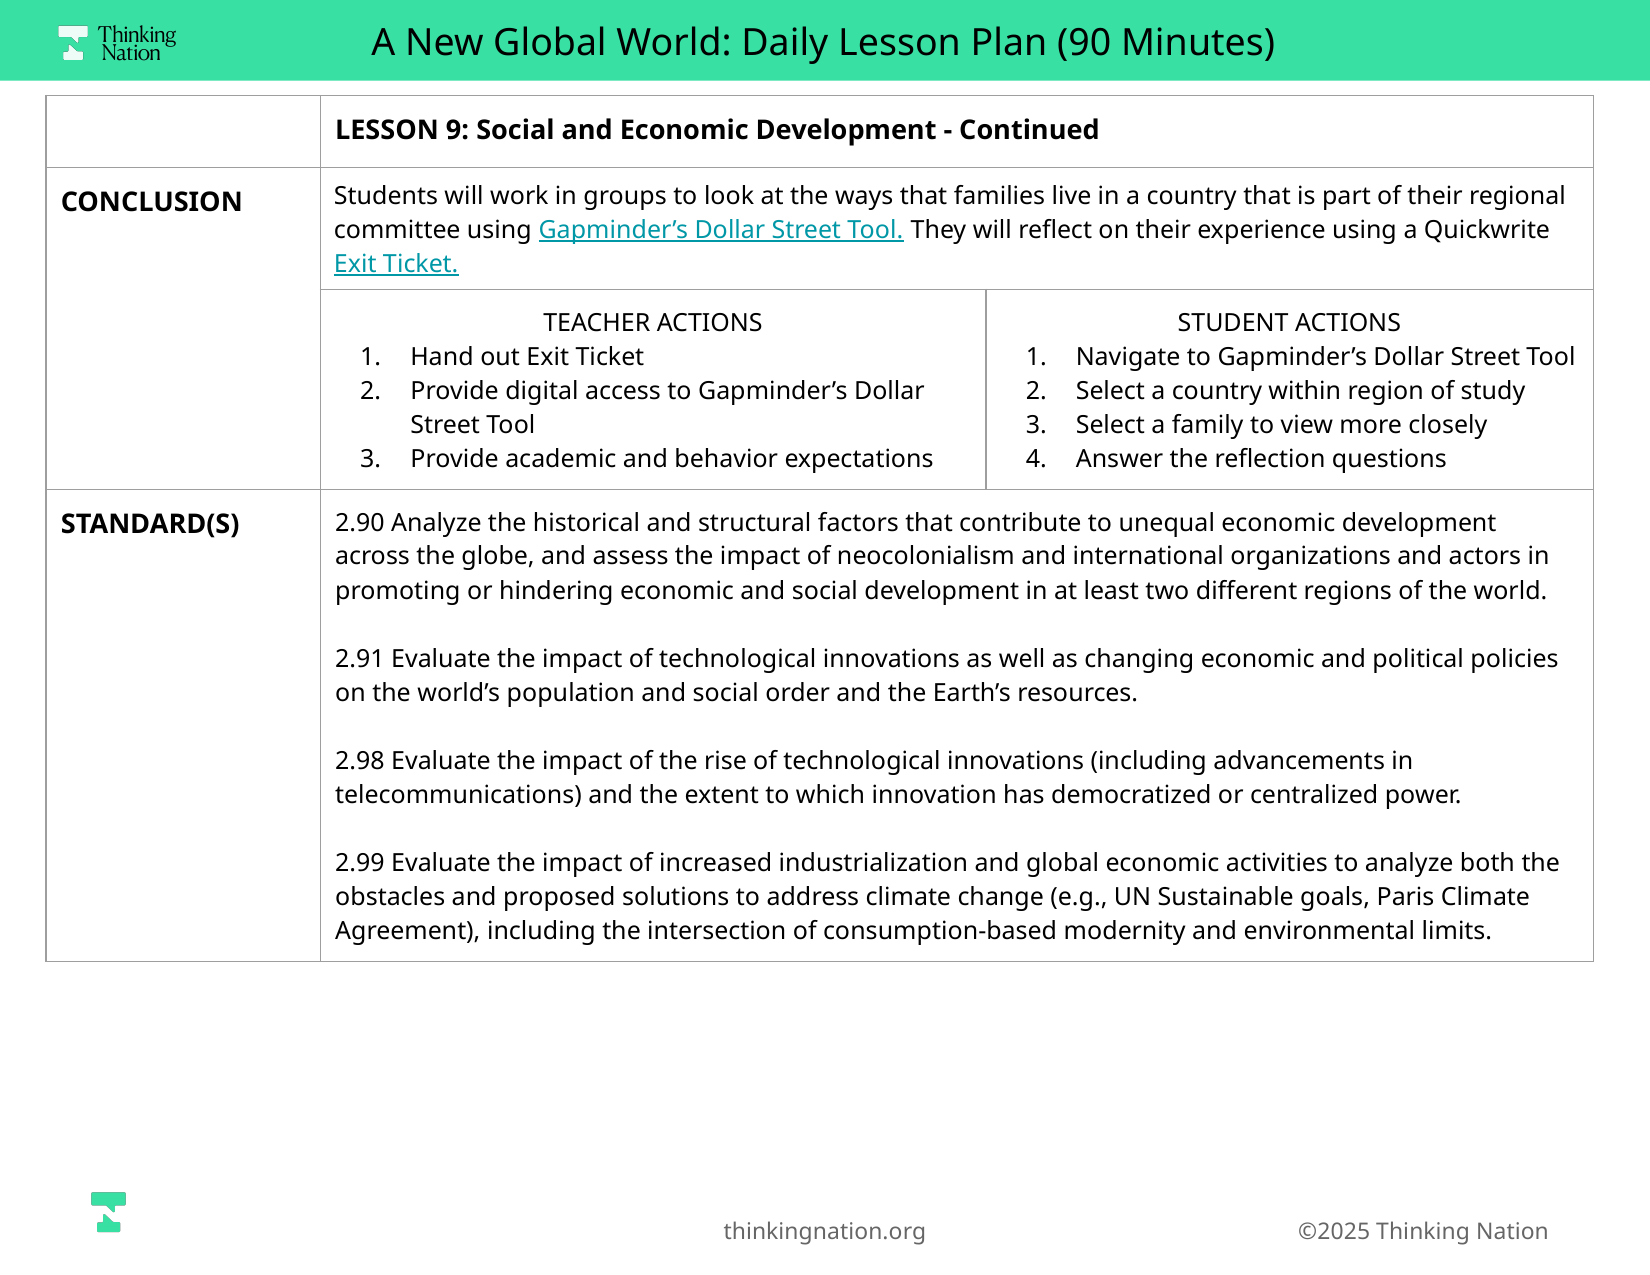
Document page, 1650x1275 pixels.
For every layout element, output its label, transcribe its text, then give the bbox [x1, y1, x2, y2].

table_cell STUDENT ACTIONS Navigate to Gapminder’s Dollar Street Tool Select a country within region of study Select a family to view more closely Answer the reflection questions [987, 290, 1593, 489]
text_box A New Global World: Daily Lesson Plan (90 Minutes) [0, 0, 1650, 81]
table_cell 2.90 Analyze the historical and structural factors that contribute to unequal economic development across the globe, and assess the impact of neocolonialism and international organizations and actors in promoting or hindering economic and social development in at least two different regions of the world. 2.91 Evaluate the impact of technological innovations as well as changing economic and political policies on the world’s population and social order and the Earth’s resources. 2.98 Evaluate the impact of the rise of technological innovations (including advancements in telecommunications) and the extent to which innovation has democratized or centralized power. 2.99 Evaluate the impact of increased industrialization and global economic activities to analyze both the obstacles and proposed solutions to address climate change (e.g., UN Sustainable goals, Paris Climate Agreement), including the intersection of consumption-based modernity and environmental limits. [321, 490, 1593, 961]
table_cell TEACHER ACTIONS Hand out Exit Ticket Provide digital access to Gapminder’s Dollar Street Tool Provide academic and behavior expectations [321, 290, 985, 489]
text_box ©2025 Thinking Nation [1174, 1200, 1566, 1240]
table_header LESSON 9: Social and Economic Development - Continued [321, 96, 1593, 167]
table_cell STANDARD(S) [47, 490, 320, 961]
table_cell CONCLUSION [47, 168, 320, 489]
text_box thinkingnation.org [629, 1200, 1021, 1240]
picture [45, 14, 180, 85]
table_header [47, 96, 320, 167]
picture [80, 1184, 136, 1240]
table_cell Students will work in groups to look at the ways that families live in a country that is part of their regional committee using Gapminder’s Dollar Street Tool. They will reflect on their experience using a Quickwrite Exit Ticket. [321, 168, 1593, 289]
